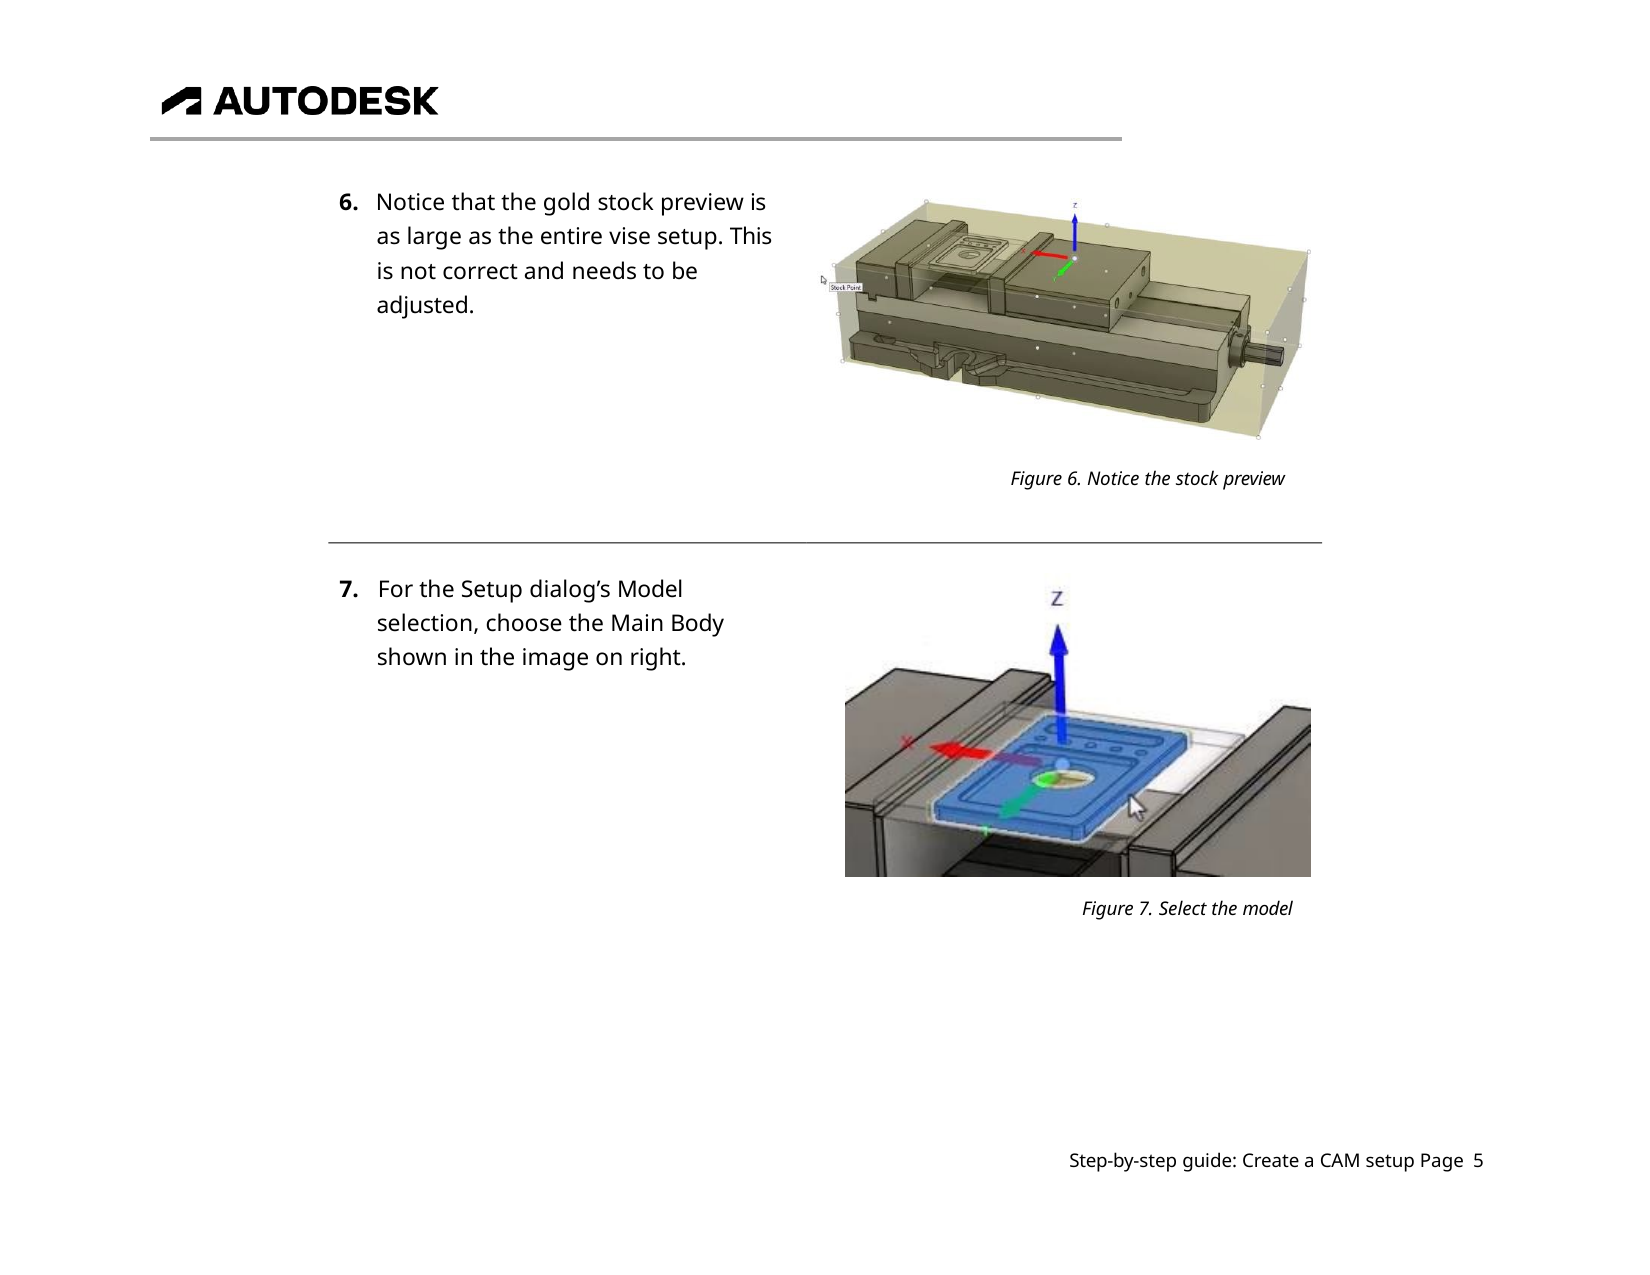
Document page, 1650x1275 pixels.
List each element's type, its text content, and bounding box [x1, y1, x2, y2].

picture [817, 198, 1311, 440]
text_box Figure 6. Notice the stock preview [1008, 464, 1313, 489]
picture [844, 573, 1311, 877]
text_box 6. Notice that the gold stock preview is as large as the entire vise setup. This is not correct and needs to be adjusted. [337, 178, 781, 318]
text_box Figure 7. Select the model [1080, 894, 1313, 920]
text_box 7. For the Setup dialog’s Model selection, choose the Main Body shown in the image on right. [337, 565, 728, 671]
picture [161, 86, 439, 115]
slide_number Step-by-step guide: Create a CAM setup Page 10 [1067, 1145, 1509, 1275]
